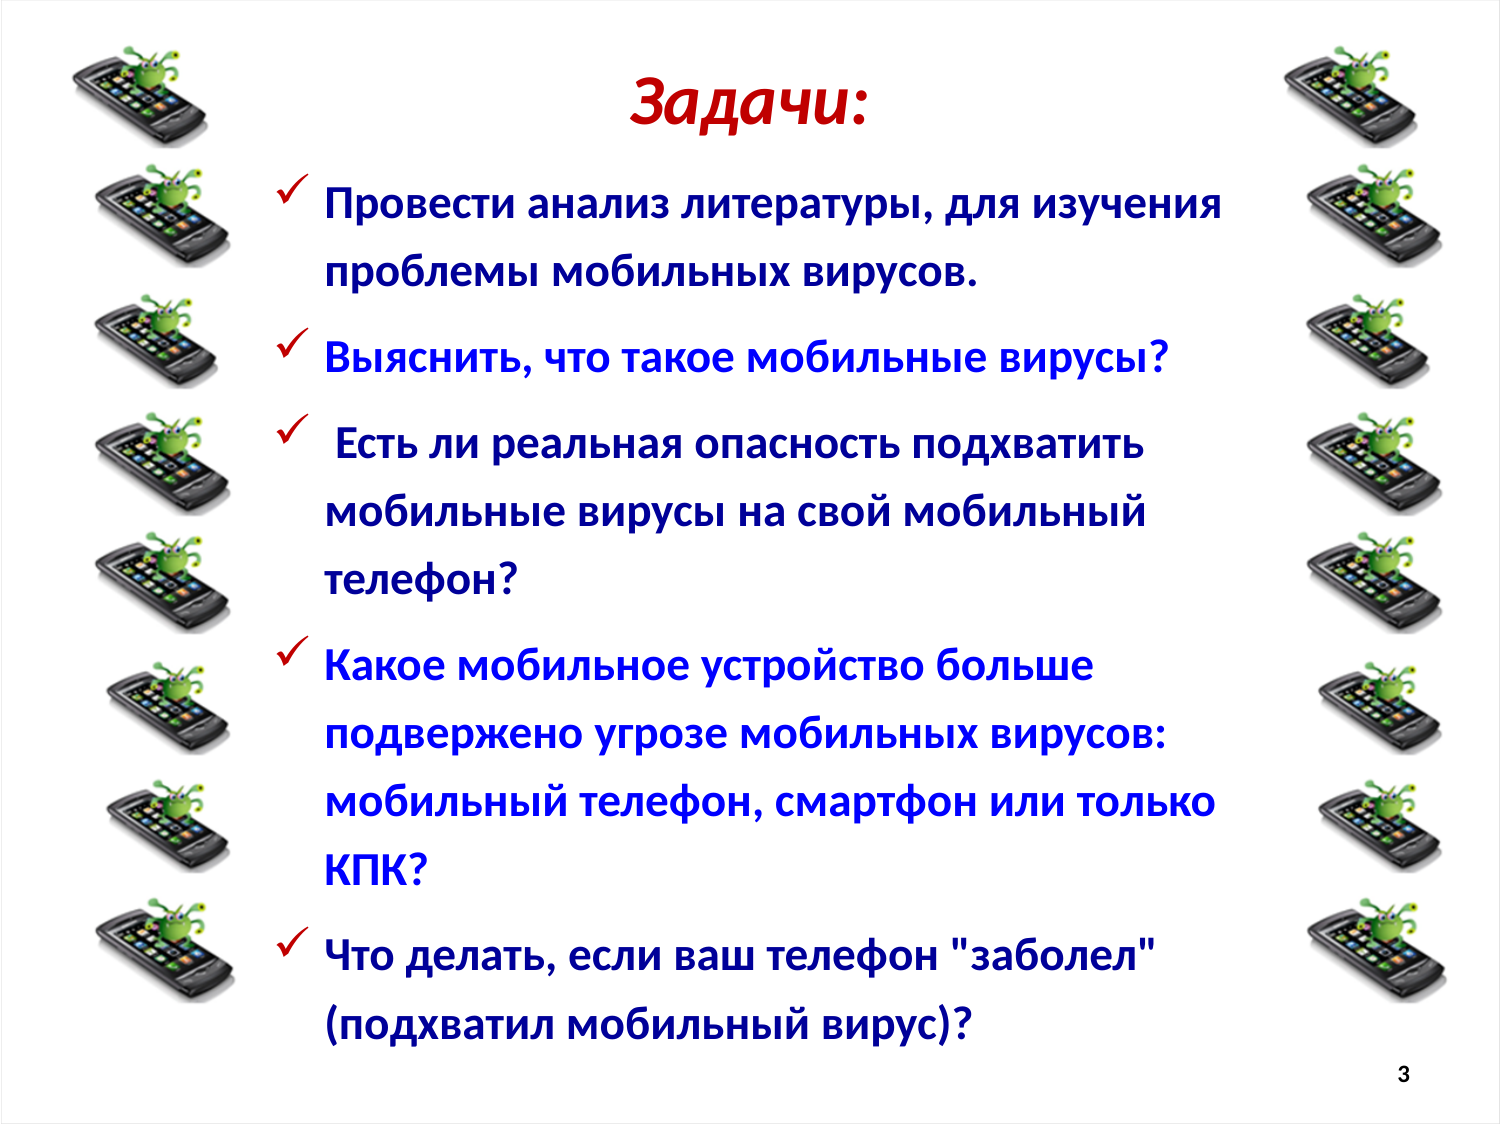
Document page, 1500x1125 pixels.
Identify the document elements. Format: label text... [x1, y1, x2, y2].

picture [0, 0, 1500, 1125]
slide_number 3 [1074, 1042, 1425, 1103]
title Задачи: [75, 45, 1425, 233]
list Провести анализ литературы, для изучения проблемы мобильных вирусов. Выяснить, что такое мобильные вирусы? Есть ли реальная опасность подхватить мобильные вирусы на свой мобильный телефон? Какое мобильное устройство больше подвержено угрозе мобильных вирусов: мобильный телефон, смартфон или только КПК? Что делать, если ваш телефон "заболел" (подхватил мобильный вирус)? [257, 152, 1313, 1067]
